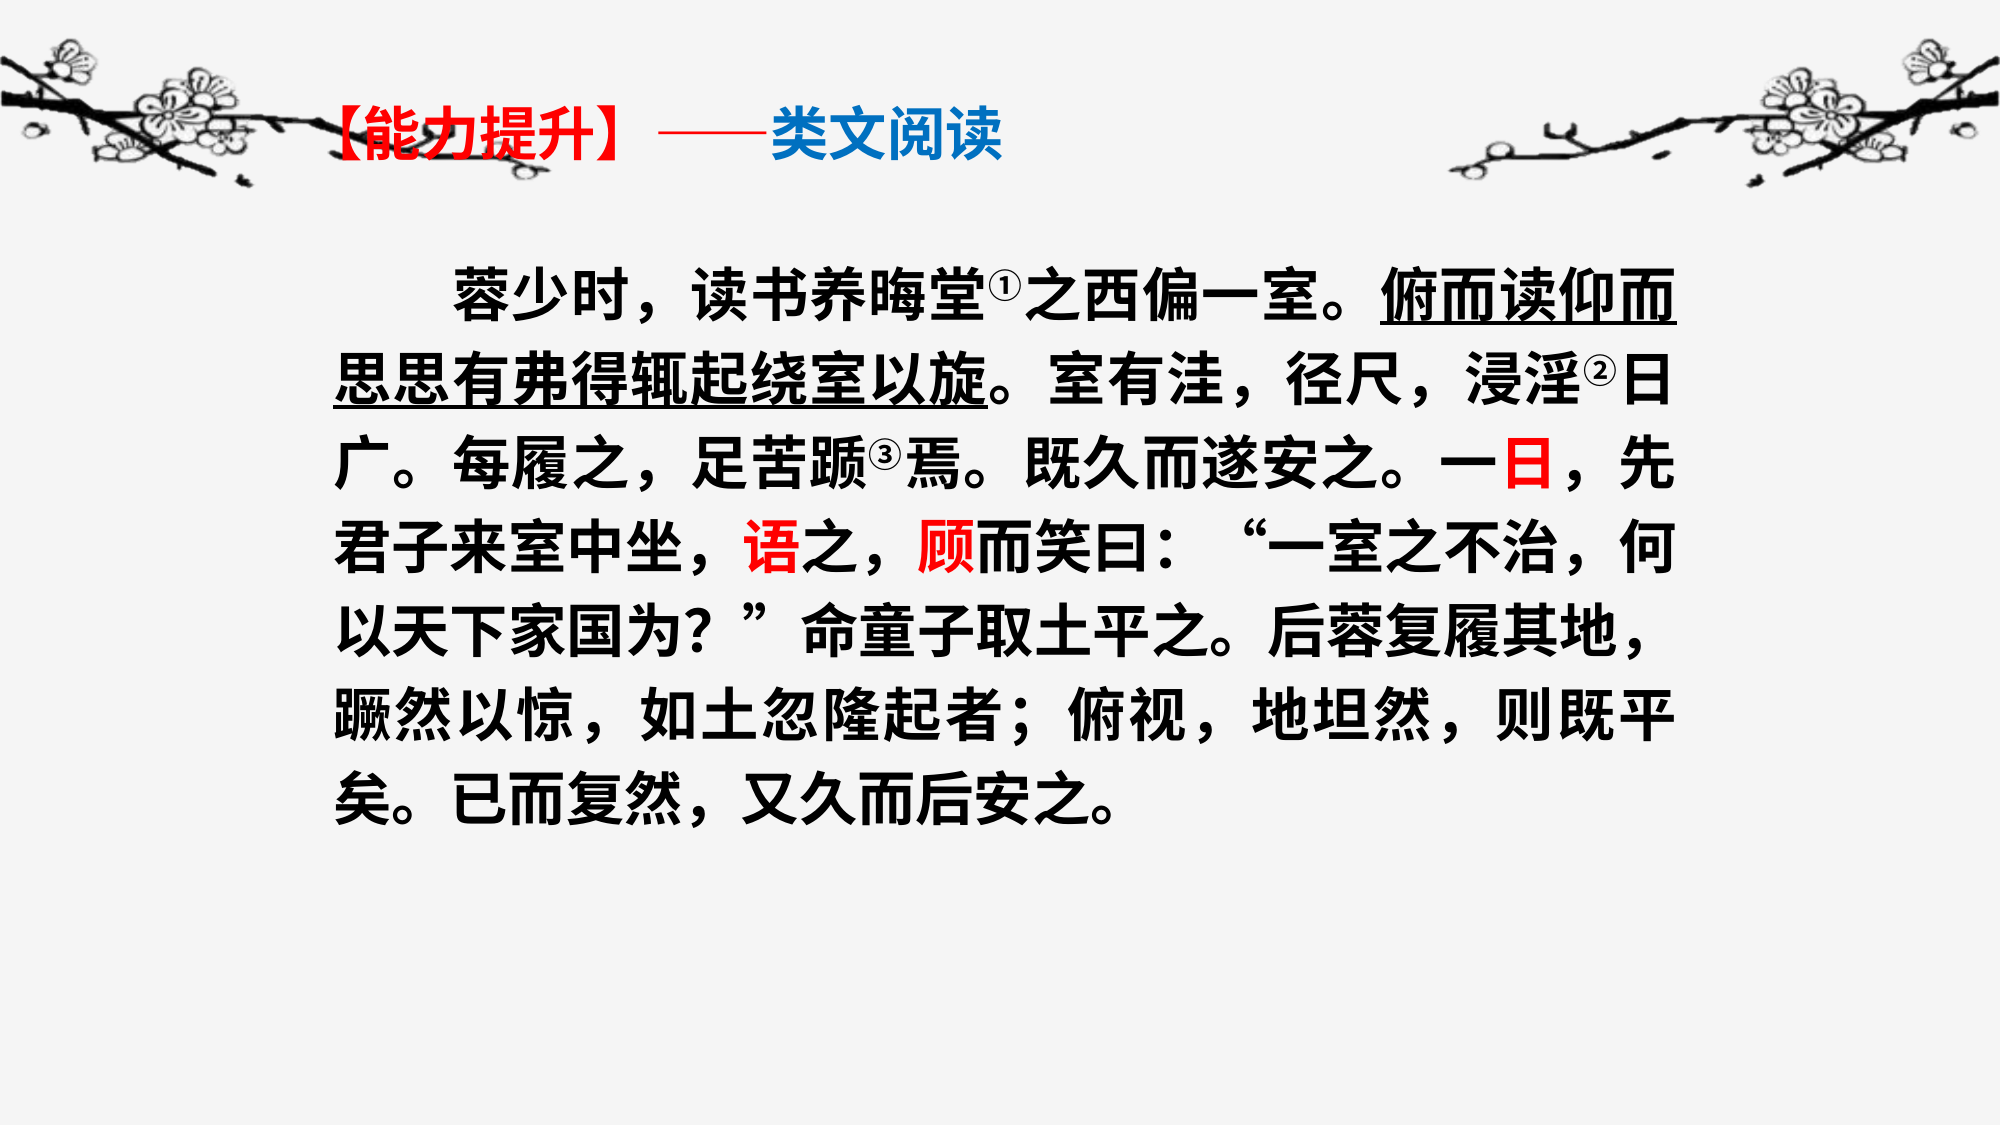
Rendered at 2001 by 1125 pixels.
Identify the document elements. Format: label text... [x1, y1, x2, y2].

text_box 【能力提升】——类文阅读 [290, 75, 1441, 175]
picture [0, 0, 673, 310]
text_box 蓉少时，读书养晦堂①之西偏一室。俯而读仰而思思有弗得辄起绕室以旋。室有洼，径尺，浸淫②日广。每履之，足苦踬③焉。既久而遂安之。一日，先君子来室中坐，语之，顾而笑曰：“一室之不治，何以天下家国为？”命童子取土平之。后蓉复履其地，蹶然以惊，如土忽隆起者；俯视，地坦然，则既平矣。已而复然，又久而后安之。 [318, 236, 1692, 840]
picture [1327, 0, 2000, 310]
